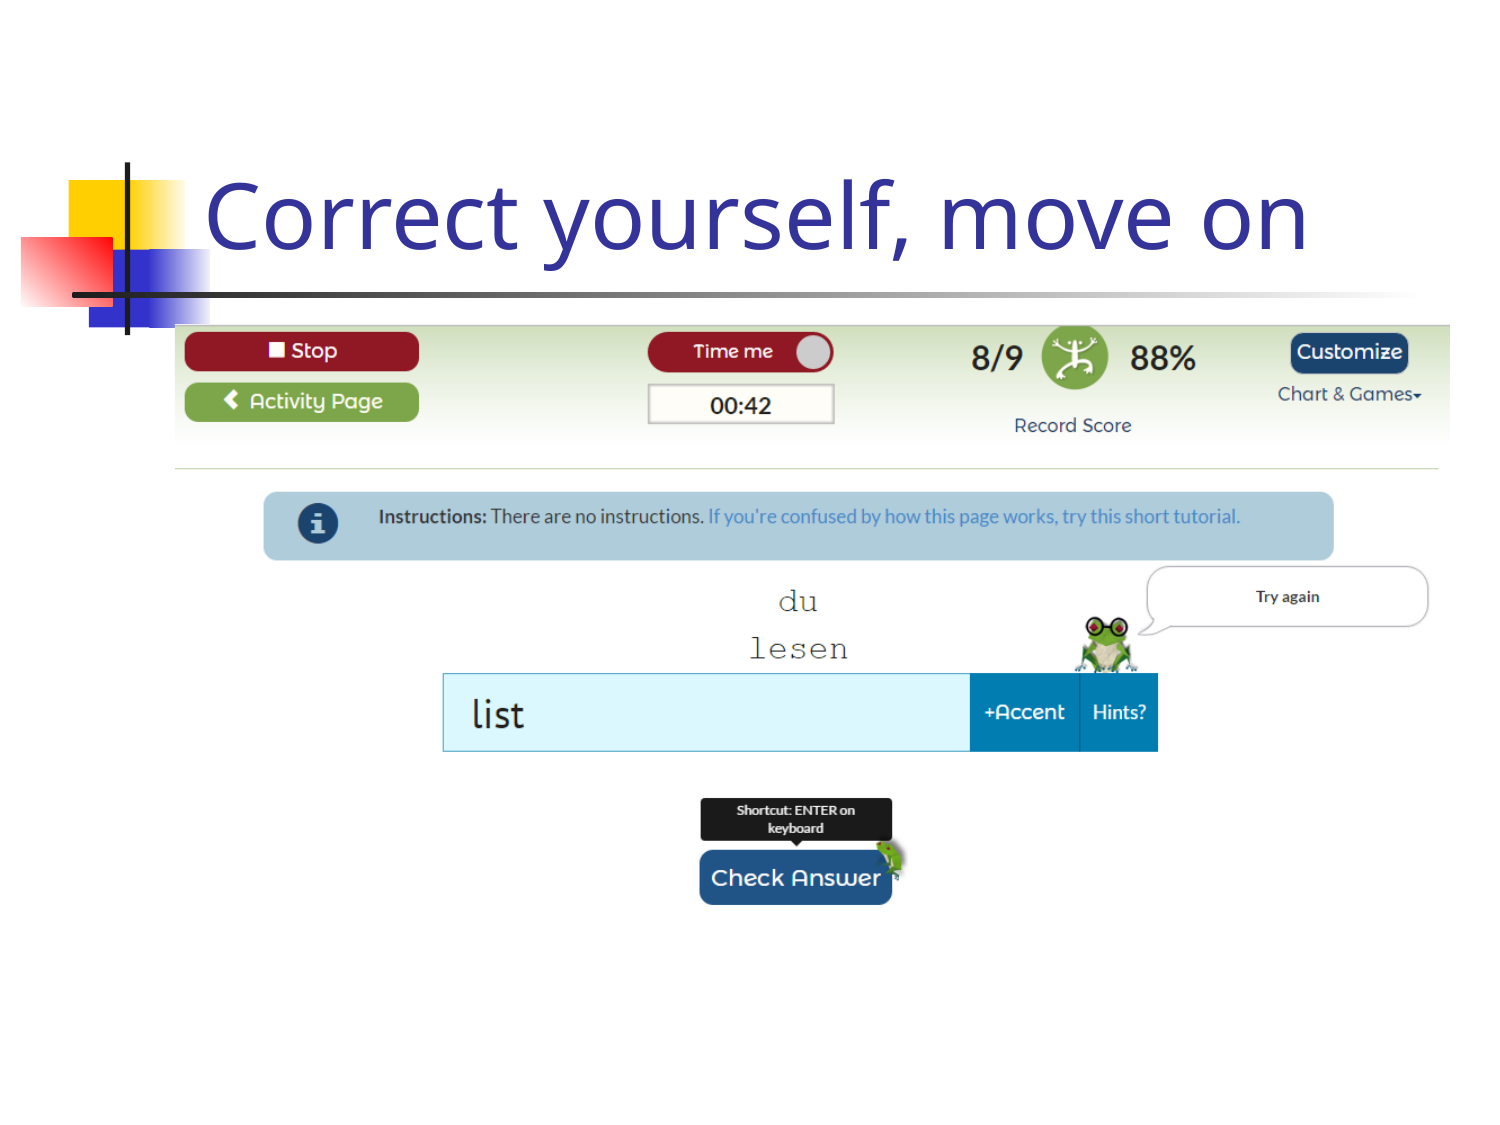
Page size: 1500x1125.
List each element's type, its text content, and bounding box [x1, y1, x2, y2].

title Correct yourself, move on [188, 34, 1468, 276]
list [174, 324, 1451, 918]
